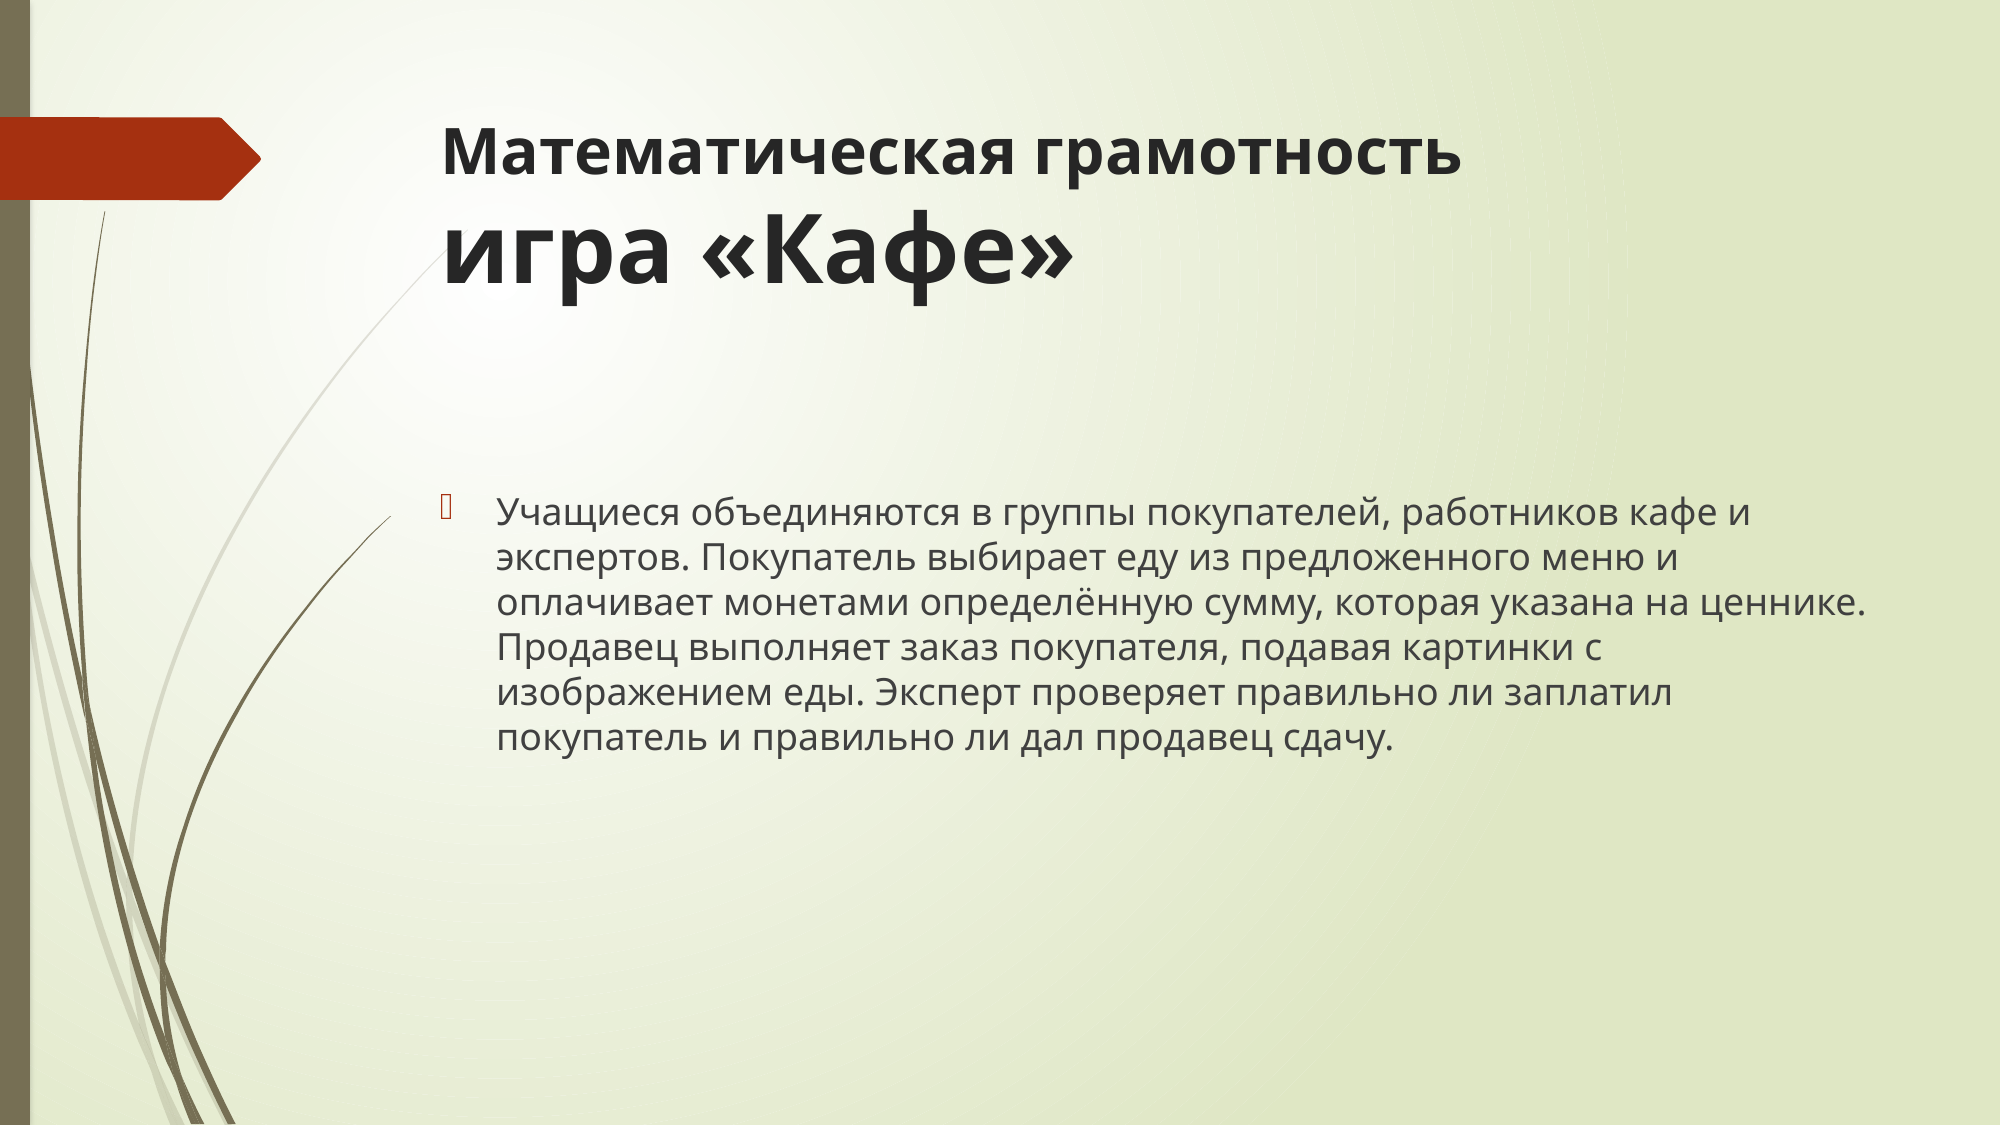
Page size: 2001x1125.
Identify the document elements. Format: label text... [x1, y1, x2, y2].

list Учащиеся объединяются в группы покупателей, работников кафе и экспертов. Покупатель выбирает еду из предложенного меню и оплачивает монетами определённую сумму, которая указана на ценнике. Продавец выполняет заказ покупателя, подавая картинки с изображением еды. Эксперт проверяет правильно ли заплатил покупатель и правильно ли дал продавец сдачу. [424, 414, 1888, 970]
title Математическая грамотность игра «Кафе» [425, 102, 1888, 313]
